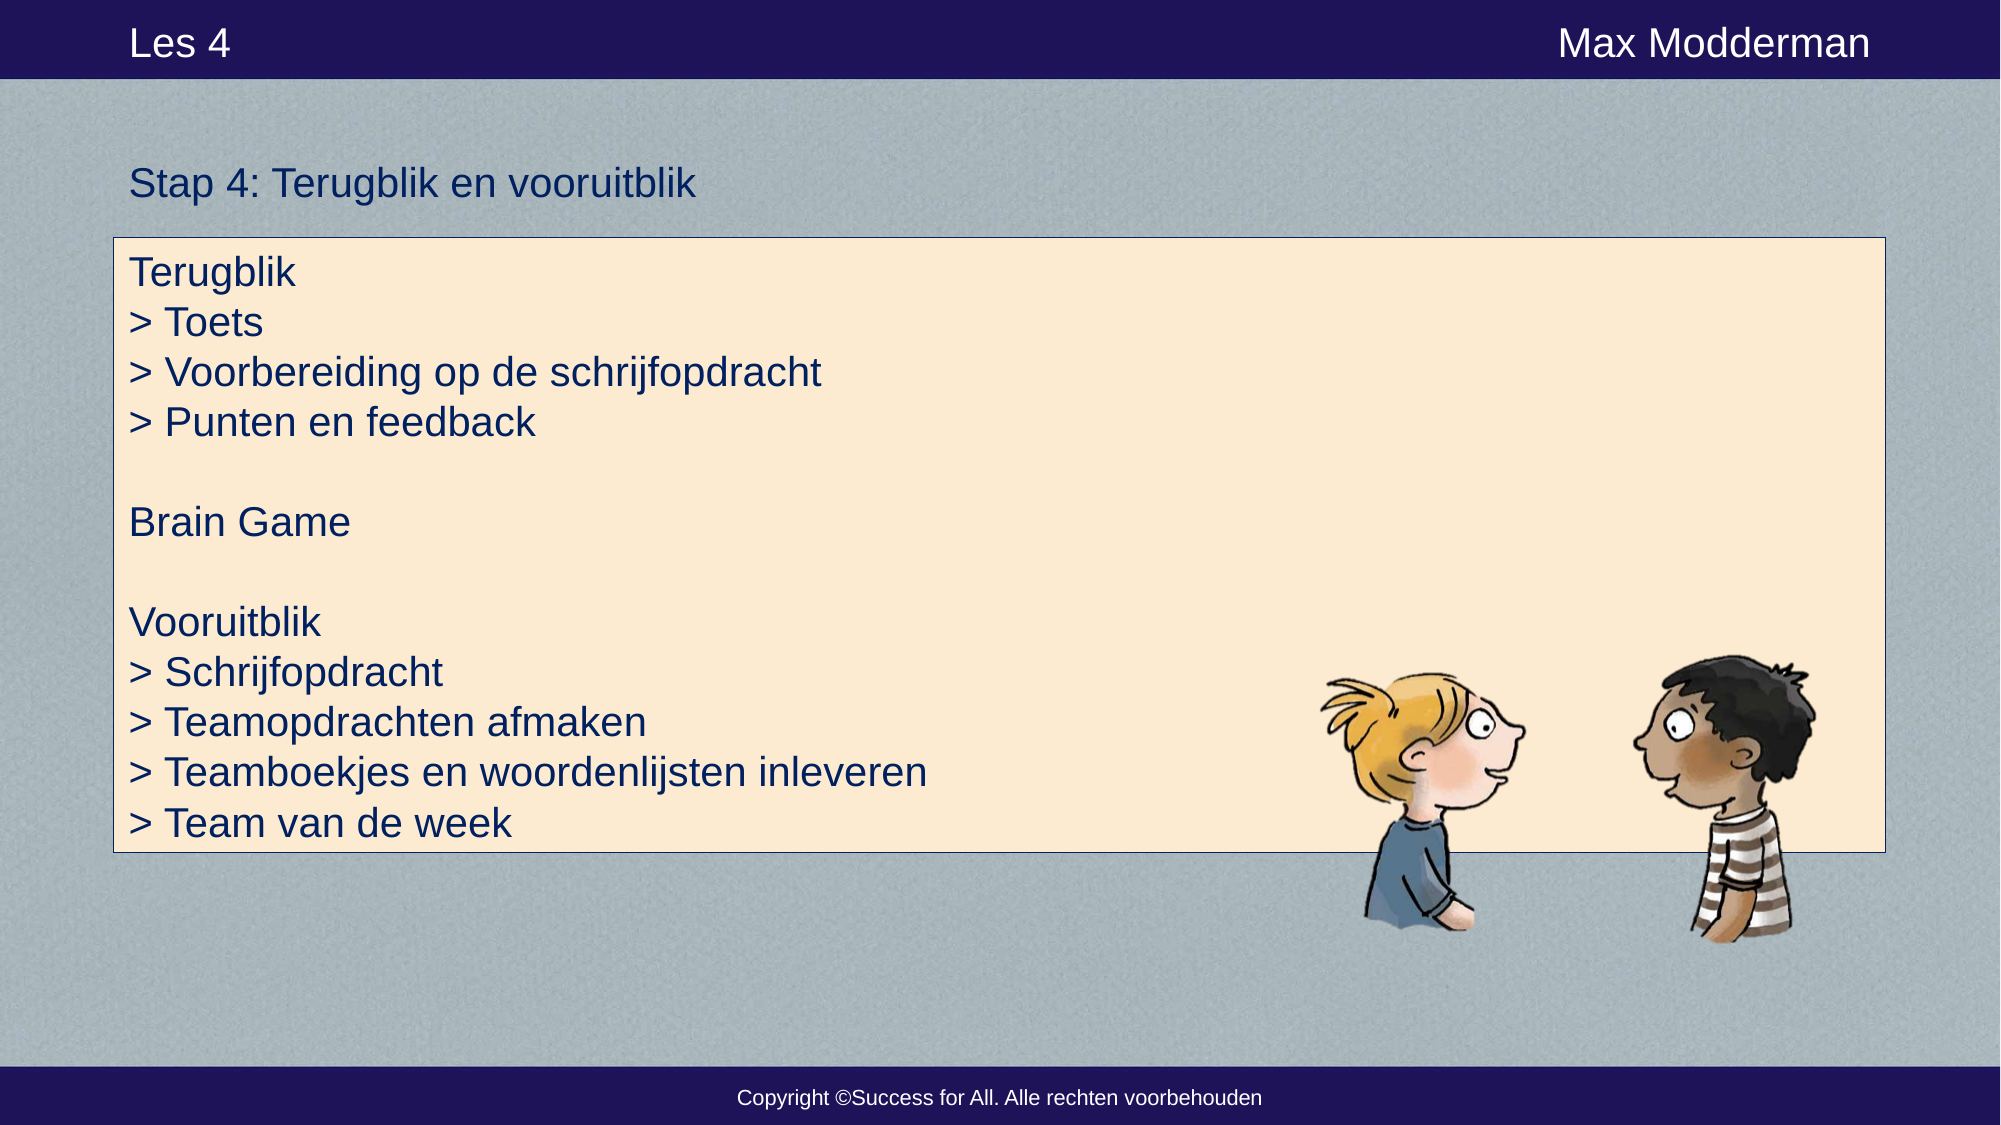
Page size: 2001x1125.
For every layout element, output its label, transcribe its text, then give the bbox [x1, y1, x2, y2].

picture [0, 0, 2001, 1125]
text_box Terugblik > Toets > Voorbereiding op de schrijfopdracht > Punten en feedback Brain Game Vooruitblik > Schrijfopdracht > Teamopdrachten afmaken > Teamboekjes en woordenlijsten inleveren > Team van de week [113, 237, 1886, 853]
text_box Max Modderman [999, 8, 1886, 123]
text_box Copyright ©Success for All. Alle rechten voorbehouden [0, 1076, 2000, 1125]
text_box Les 4 [114, 8, 354, 73]
text_box Stap 4: Terugblik en vooruitblik [113, 148, 1635, 214]
